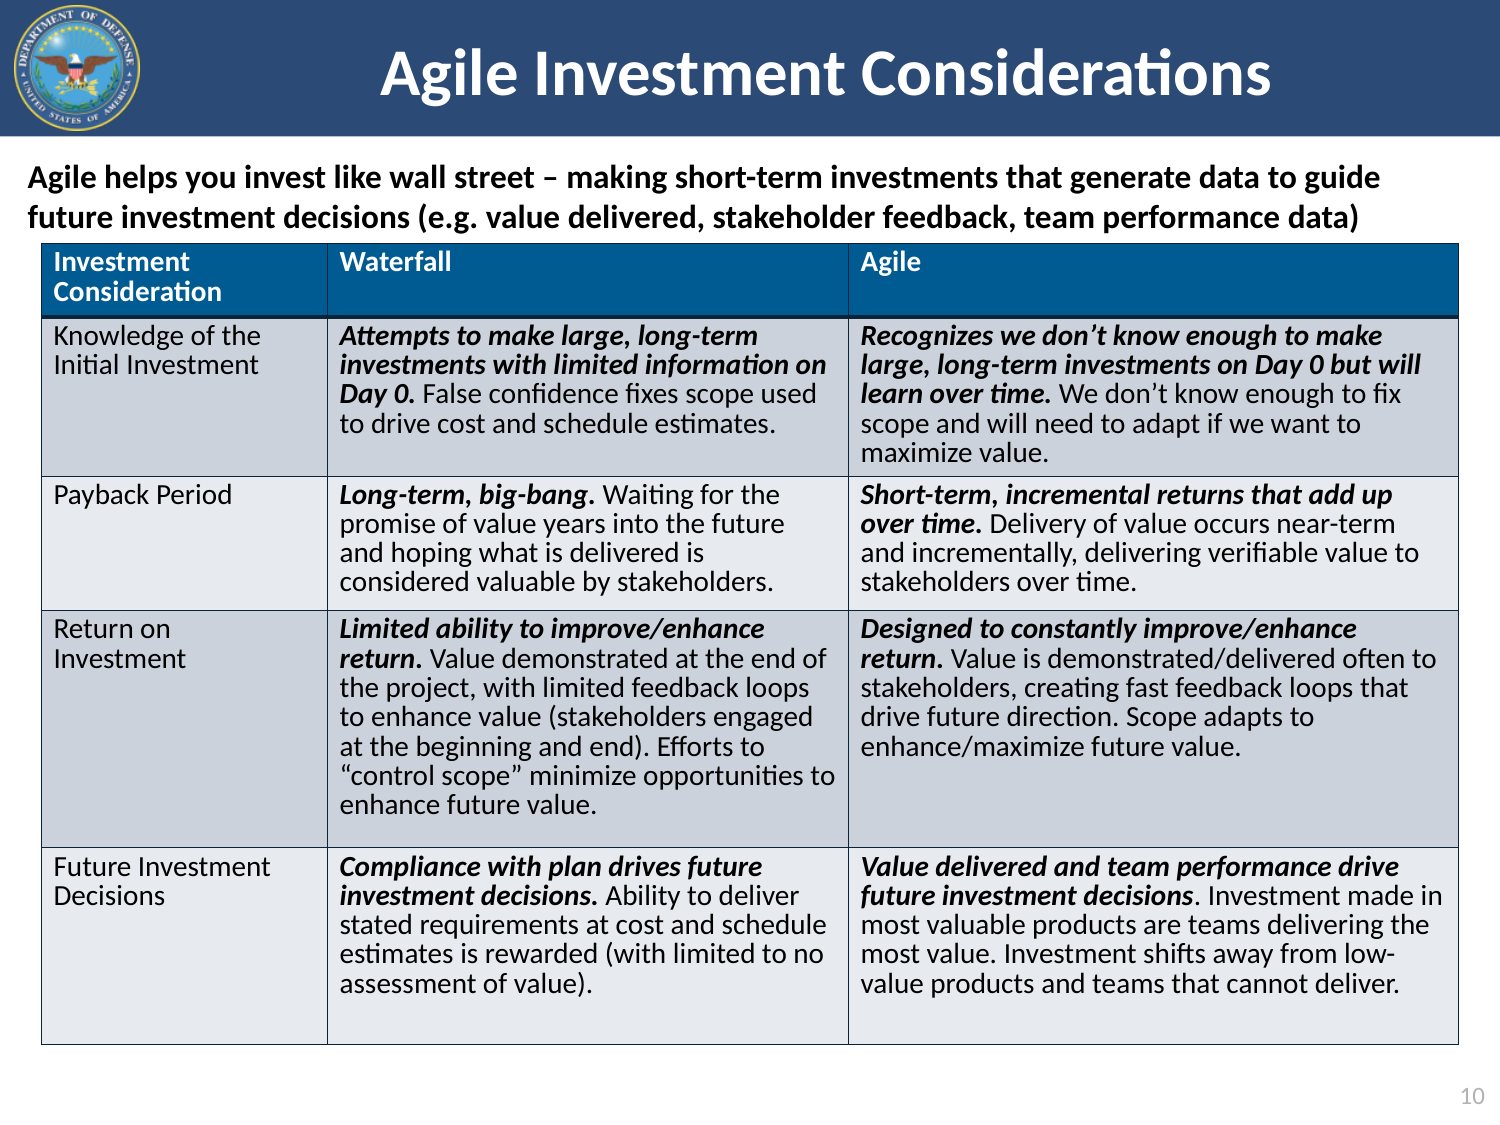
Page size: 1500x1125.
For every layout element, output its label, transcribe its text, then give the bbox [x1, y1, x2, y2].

table_cell Limited ability to improve/enhance return. Value demonstrated at the end of the project, with limited feedback loops to enhance value (stakeholders engaged at the beginning and end). Efforts to “control scope” minimize opportunities to enhance future value. [328, 611, 848, 847]
table_header Waterfall [328, 244, 848, 315]
picture [14, 5, 140, 131]
table_cell Designed to constantly improve/enhance return. Value is demonstrated/delivered often to stakeholders, creating fast feedback loops that drive future direction. Scope adapts to enhance/maximize future value. [849, 611, 1458, 847]
table_cell Value delivered and team performance drive future investment decisions. Investment made in most valuable products are teams delivering the most value. Investment shifts away from low-value products and teams that cannot deliver. [849, 848, 1458, 1044]
table_cell Payback Period [42, 477, 327, 610]
text_box Agile helps you invest like wall street – making short-term investments that generate data to guide future investment decisions (e.g. value delivered, stakeholder feedback, team performance data) [12, 147, 1475, 243]
slide_number 10 [1162, 1065, 1500, 1125]
table_cell Knowledge of the Initial Investment [42, 319, 327, 476]
table_cell Return on Investment [42, 611, 327, 847]
table_cell Attempts to make large, long-term investments with limited information on Day 0. False confidence fixes scope used to drive cost and schedule estimates. [328, 319, 848, 476]
table_cell Short-term, incremental returns that add up over time. Delivery of value occurs near-term and incrementally, delivering verifiable value to stakeholders over time. [849, 477, 1458, 610]
table_header Agile [849, 244, 1458, 315]
title Agile Investment Considerations [153, 0, 1500, 137]
table_header Investment Consideration [42, 244, 327, 315]
table_cell Future Investment Decisions [42, 848, 327, 1044]
table_cell Recognizes we don’t know enough to make large, long-term investments on Day 0 but will learn over time. We don’t know enough to fix scope and will need to adapt if we want to maximize value. [849, 319, 1458, 476]
table_cell Long-term, big-bang. Waiting for the promise of value years into the future and hoping what is delivered is considered valuable by stakeholders. [328, 477, 848, 610]
table_cell Compliance with plan drives future investment decisions. Ability to deliver stated requirements at cost and schedule estimates is rewarded (with limited to no assessment of value). [328, 848, 848, 1044]
